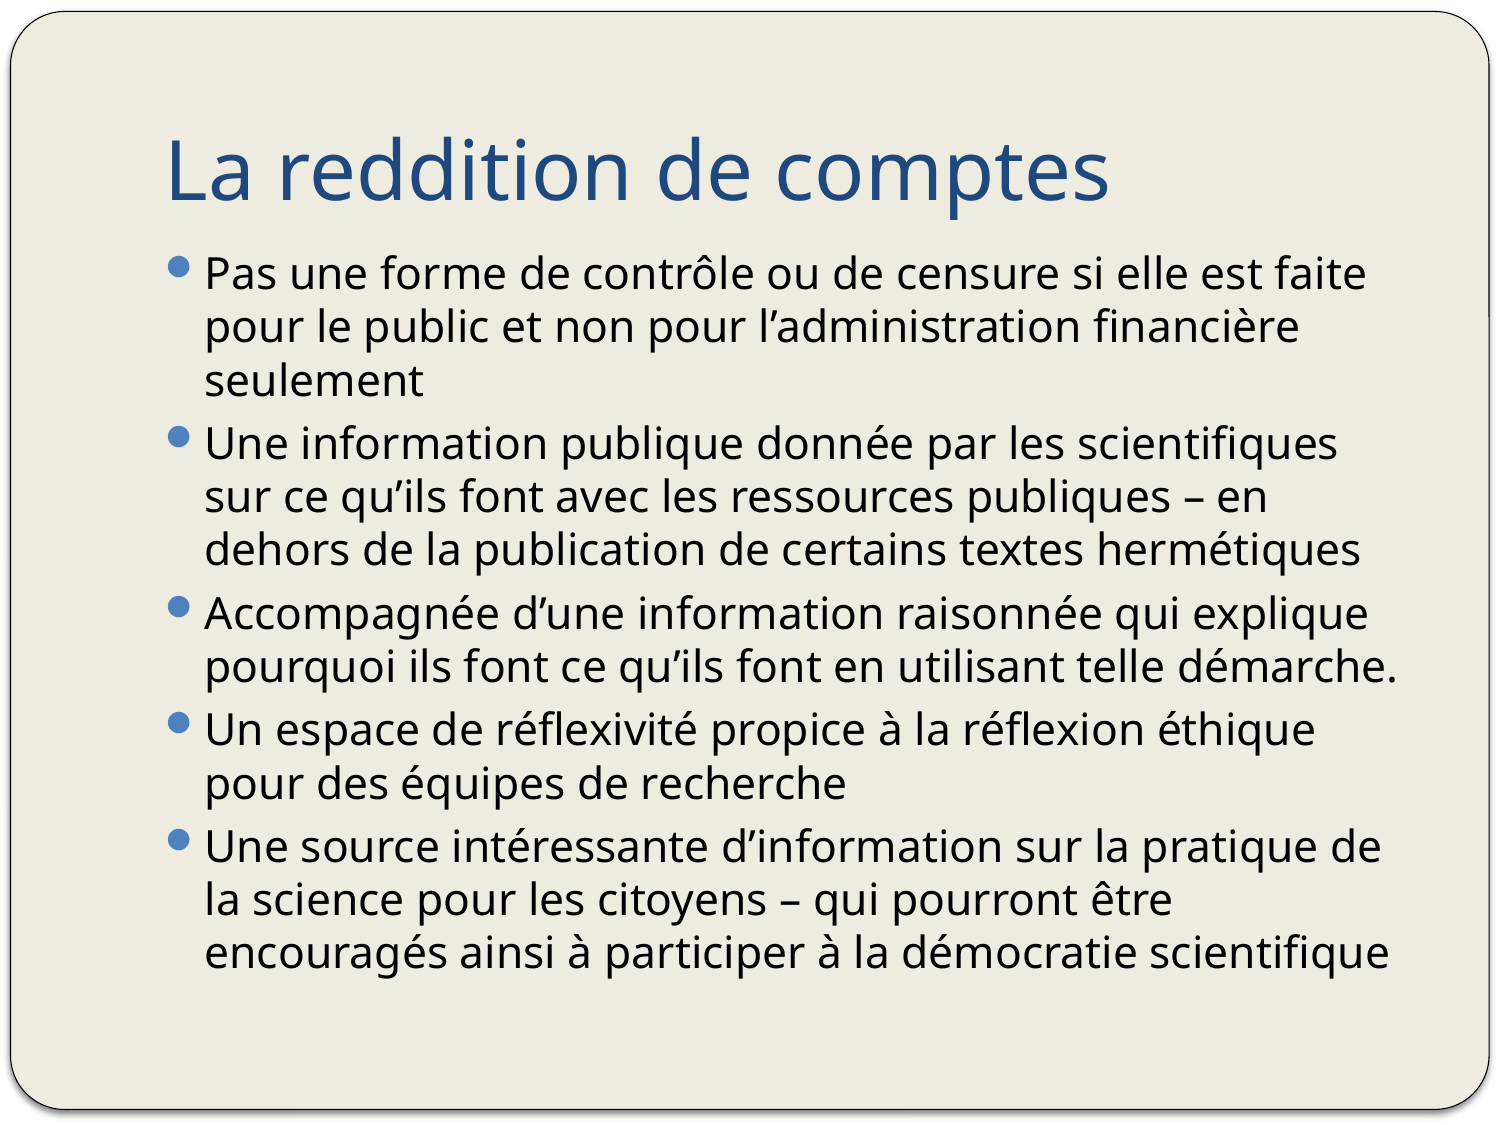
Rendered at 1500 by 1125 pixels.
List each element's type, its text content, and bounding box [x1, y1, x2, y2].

list Pas une forme de contrôle ou de censure si elle est faite pour le public et non pour l’administration financière seulement Une information publique donnée par les scientifiques sur ce qu’ils font avec les ressources publiques – en dehors de la publication de certains textes hermétiques Accompagnée d’une information raisonnée qui explique pourquoi ils font ce qu’ils font en utilisant telle démarche. Un espace de réflexivité propice à la réflexion éthique pour des équipes de recherche Une source intéressante d’information sur la pratique de la science pour les citoyens – qui pourront être encouragés ainsi à participer à la démocratie scientifique [150, 237, 1425, 988]
title La reddition de comptes [150, 45, 1425, 233]
